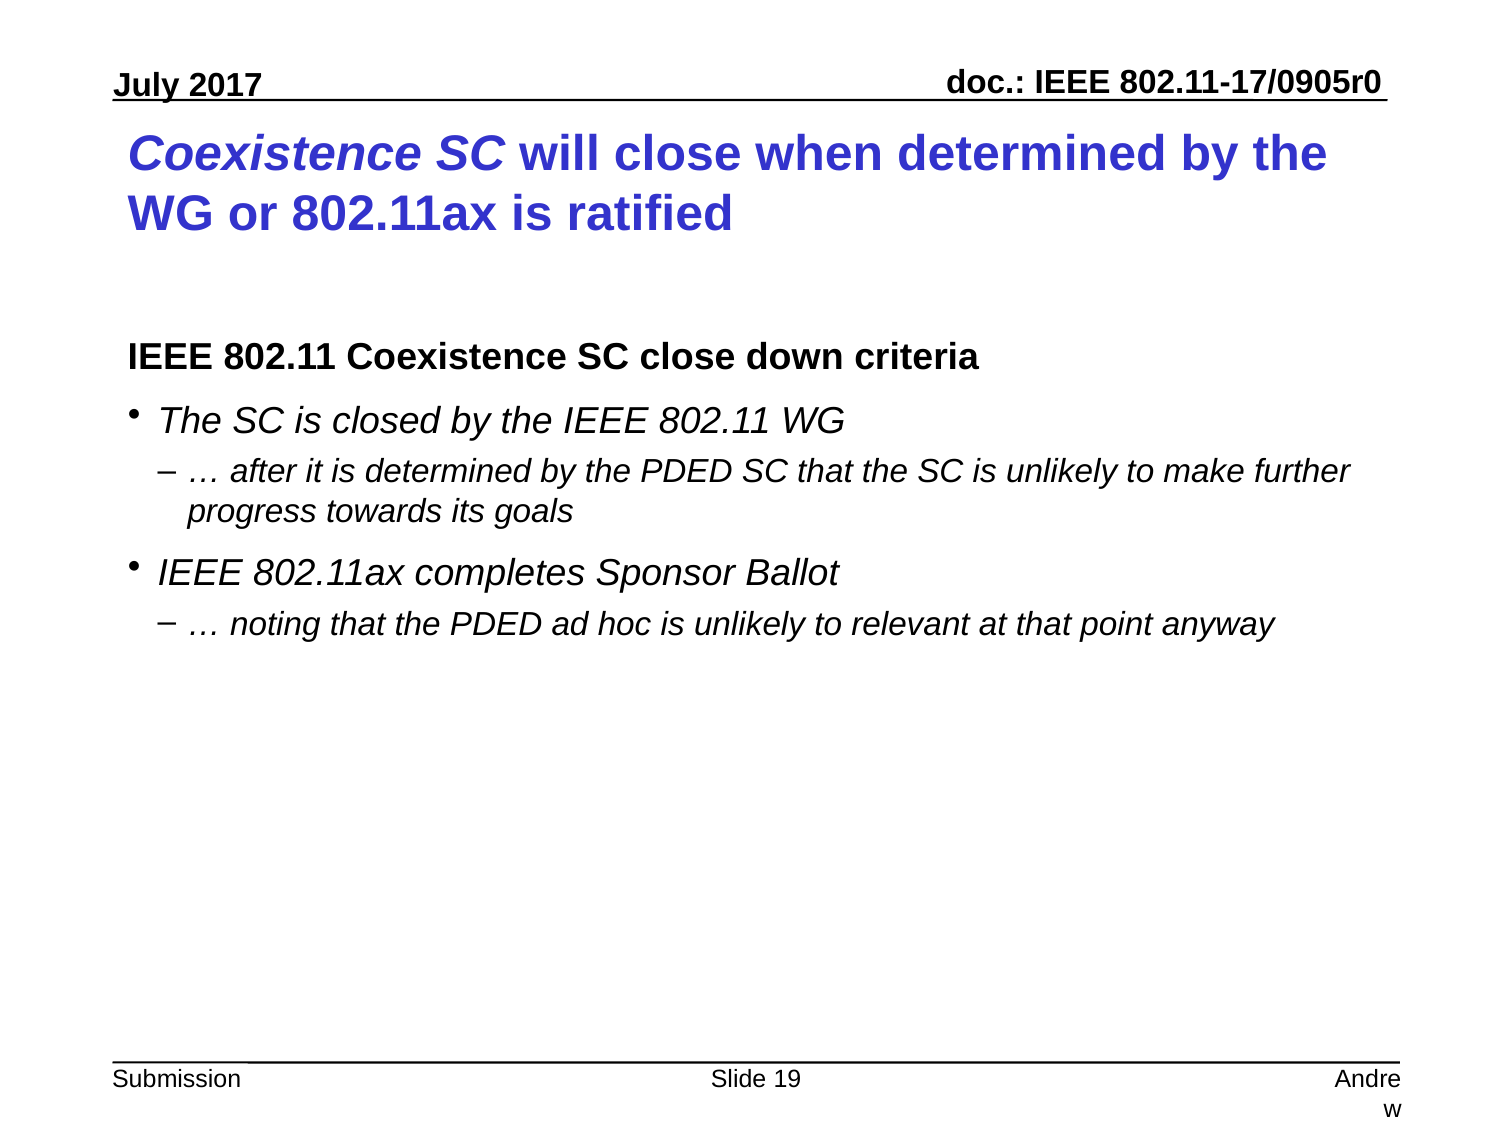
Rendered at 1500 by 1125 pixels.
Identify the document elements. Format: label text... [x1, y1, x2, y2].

title Coexistence SC will close when determined by the WG or 802.11ax is ratified [112, 112, 1388, 288]
footer Andrew Myles, Cisco [1320, 1061, 1402, 1093]
list IEEE 802.11 Coexistence SC close down criteria The SC is closed by the IEEE 802.11 WG … after it is determined by the PDED SC that the SC is unlikely to make further progress towards its goals IEEE 802.11ax completes Sponsor Ballot … noting that the PDED ad hoc is unlikely to relevant at that point anyway [112, 324, 1388, 1000]
slide_number Slide 19 [709, 1061, 803, 1093]
